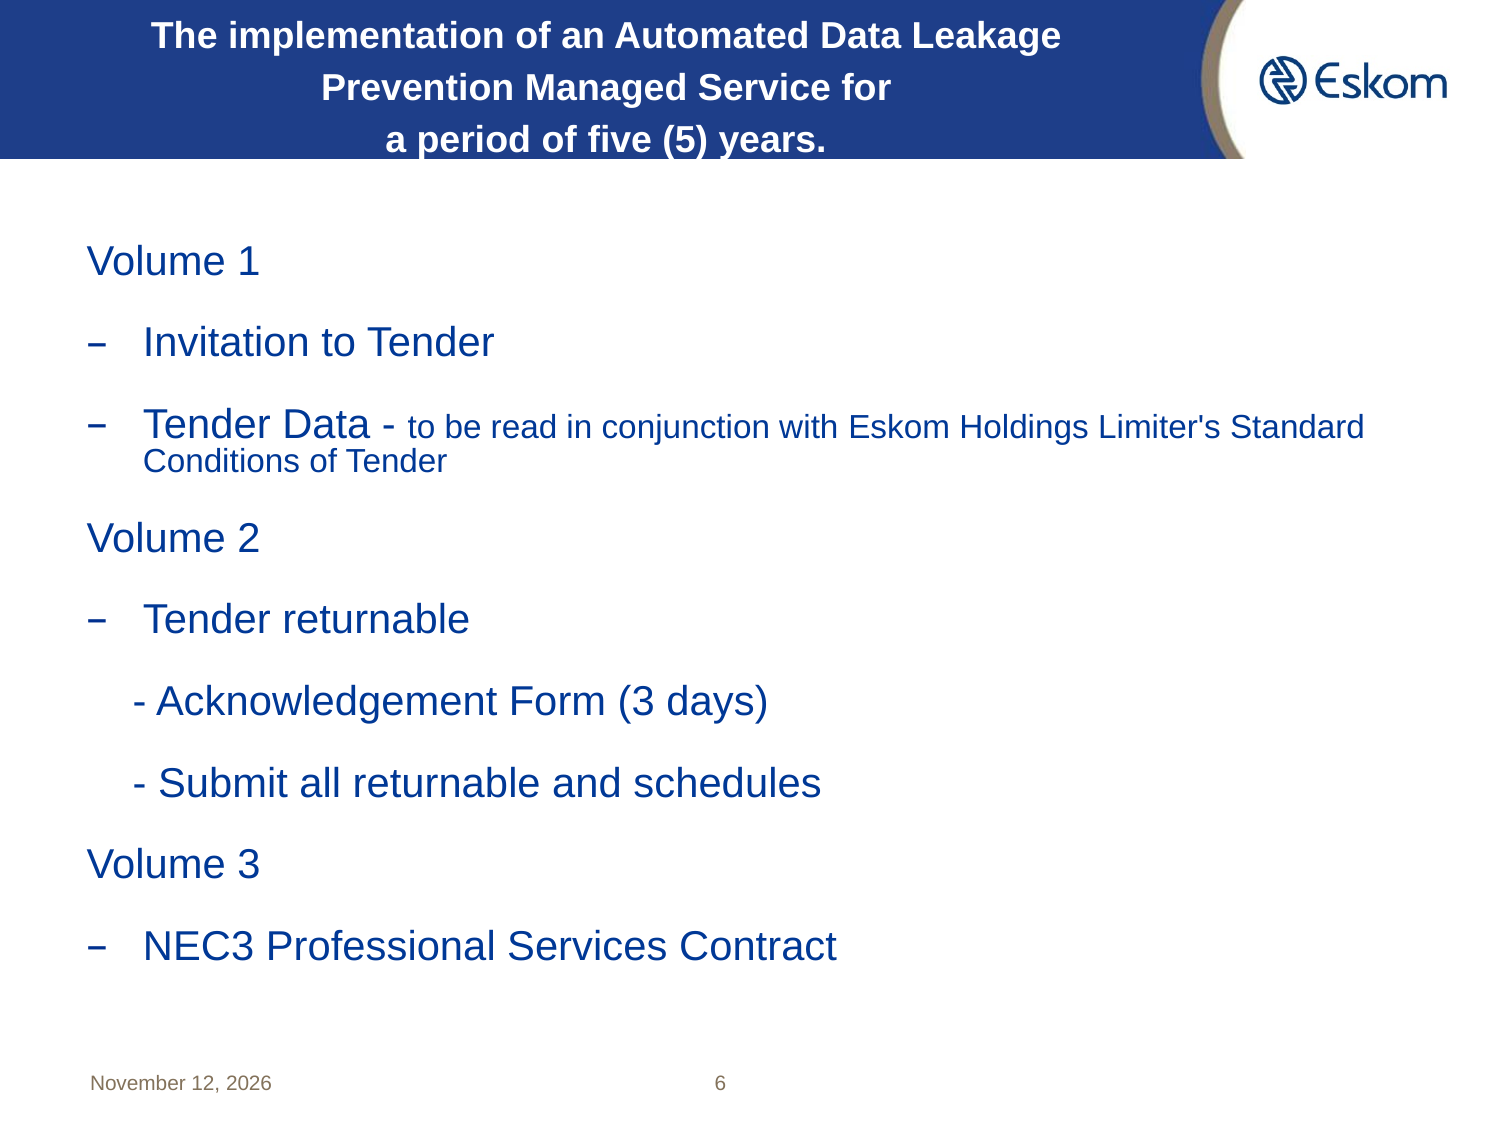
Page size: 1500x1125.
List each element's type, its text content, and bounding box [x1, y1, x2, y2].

title The implementation of an Automated Data Leakage Prevention Managed Service for a period of five (5) years. [71, 27, 1142, 137]
list Volume 1 Invitation to Tender Tender Data - to be read in conjunction with Eskom Holdings Limiter's Standard Conditions of Tender Volume 2 Tender returnable - Acknowledgement Form (3 days) - Submit all returnable and schedules Volume 3 NEC3 Professional Services Contract [71, 235, 1447, 1064]
picture [0, 0, 1246, 159]
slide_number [75, 1058, 361, 1103]
slide_number 6 [643, 1058, 798, 1103]
picture [1257, 55, 1450, 105]
